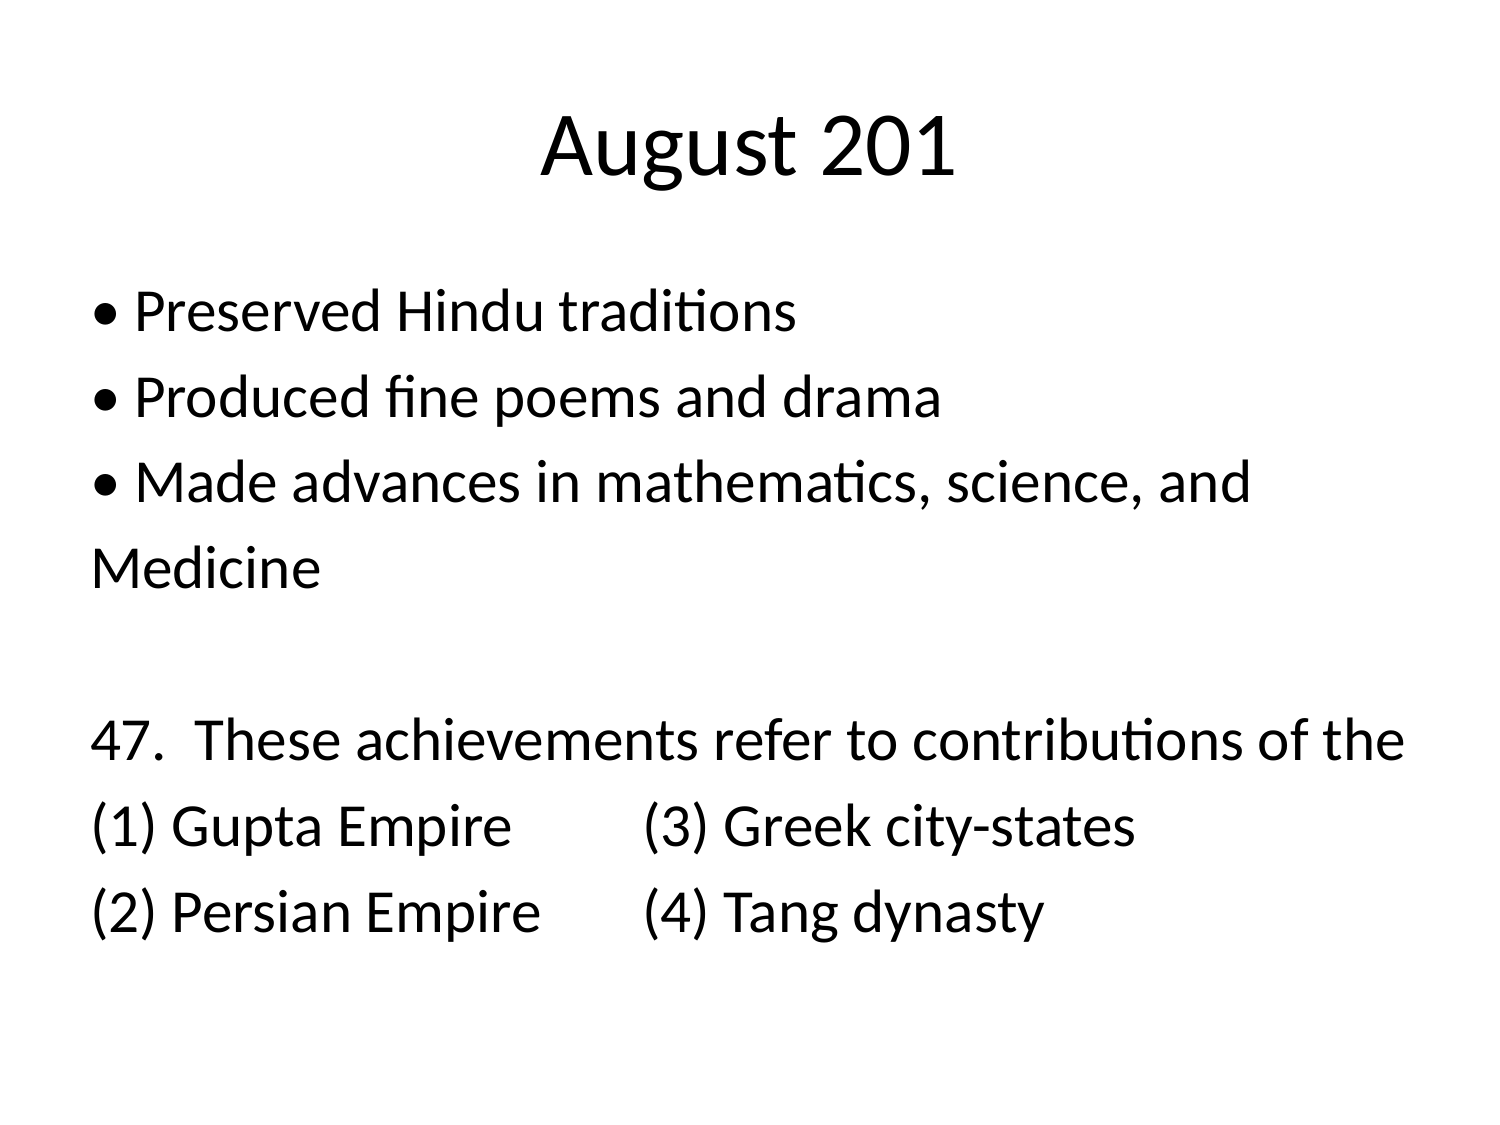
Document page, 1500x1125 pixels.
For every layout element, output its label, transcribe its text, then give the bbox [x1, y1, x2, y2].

title August 201 [75, 45, 1425, 233]
list • Preserved Hindu traditions • Produced fine poems and drama • Made advances in mathematics, science, and Medicine 47. These achievements refer to contributions of the (1) Gupta Empire (3) Greek city-states (2) Persian Empire (4) Tang dynasty [75, 262, 1425, 1005]
